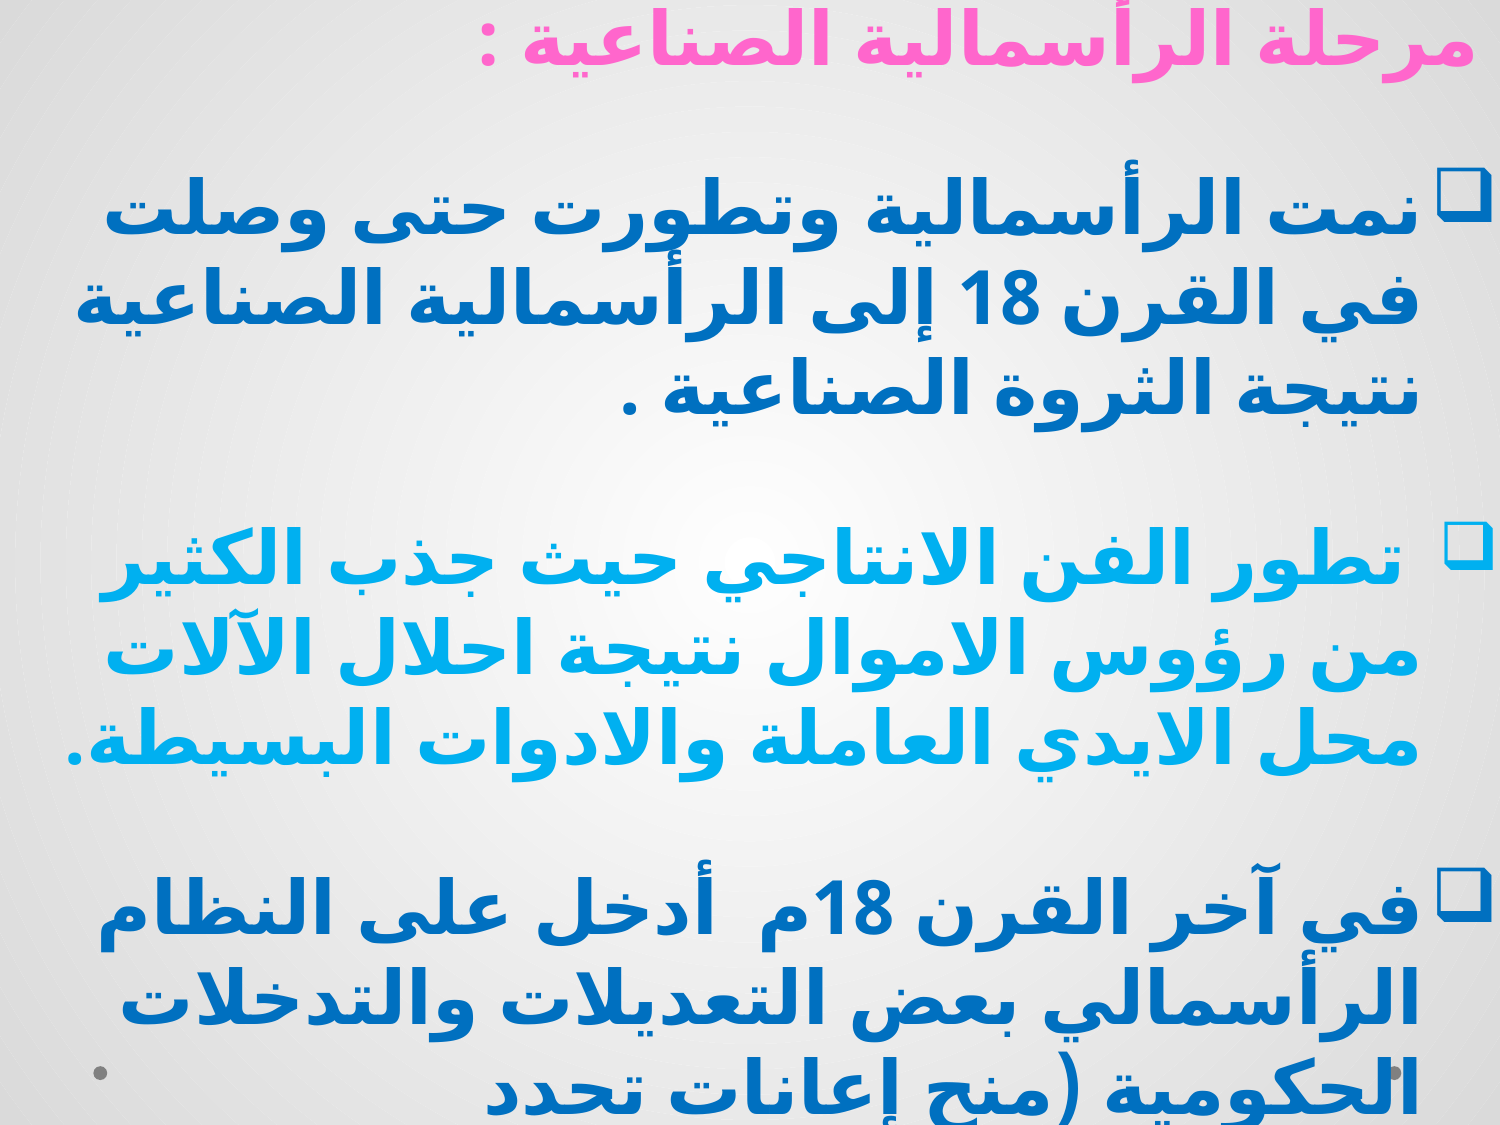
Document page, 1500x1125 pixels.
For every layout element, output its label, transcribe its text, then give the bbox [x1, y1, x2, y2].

text_box مرحلة الرأسمالية الصناعية : نمت الرأسمالية وتطورت حتى وصلت في القرن 18 إلى الرأسمالية الصناعية نتيجة الثروة الصناعية . تطور الفن الانتاجي حيث جذب الكثير من رؤوس الاموال نتيجة احلال الآلات محل الايدي العاملة والادوات البسيطة. في آخر القرن 18م أدخل على النظام الرأسمالي بعض التعديلات والتدخلات الحكومية (منح إعانات تحدد الأسعار ...إلخ ) بهذا التدخل انهيت الحرية التجارية وأصبح فيها التدخل الاقتصادي مقبول بالرغم من أنه كان مرفوض ولم يعد يحتفظ بشكلة القديم المفرط بالحرية الاقتصادية . [0, 0, 1500, 1125]
